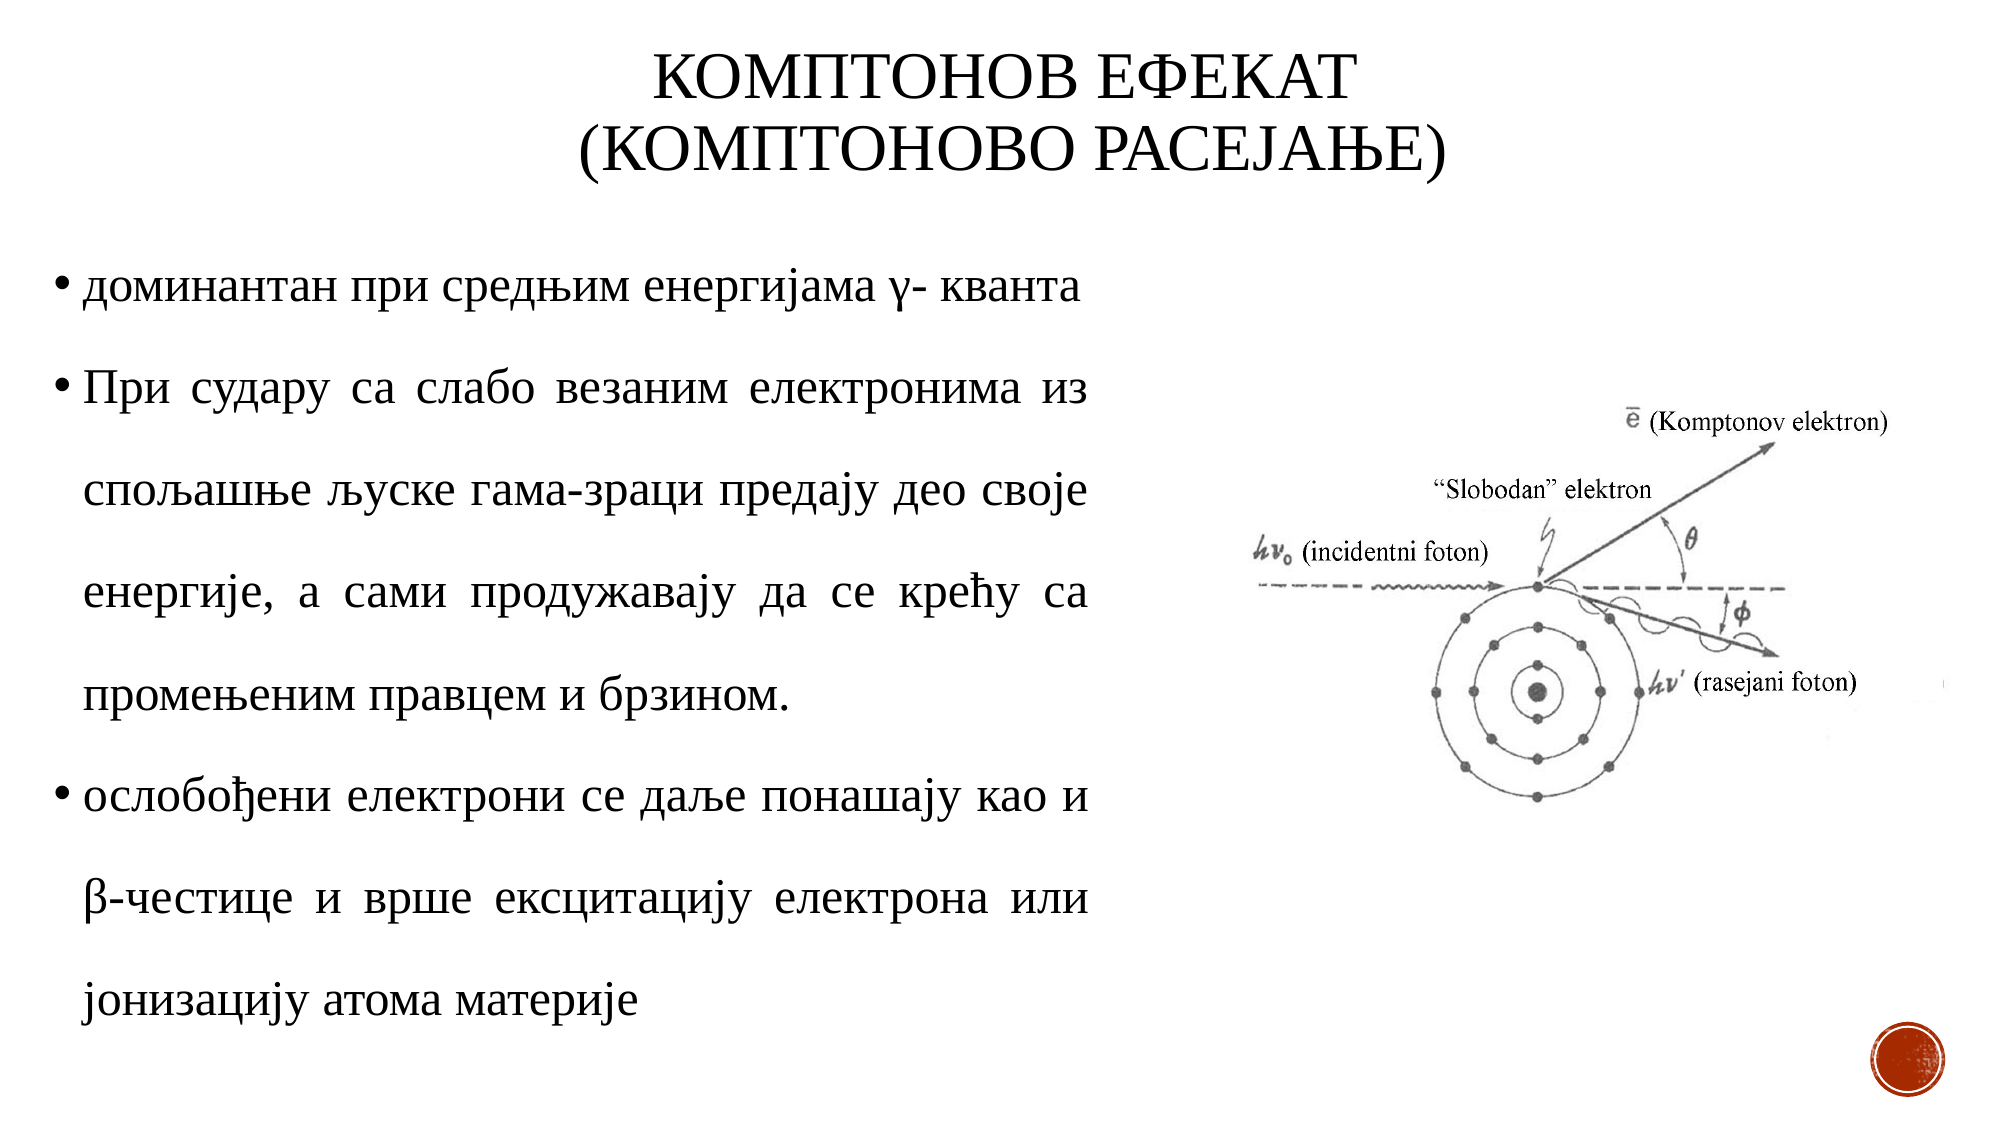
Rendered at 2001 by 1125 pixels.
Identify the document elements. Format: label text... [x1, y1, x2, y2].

title Комптонов ефекат (Комптоново расејање) [338, 54, 1689, 171]
picture [1239, 389, 1962, 809]
text_box доминантан при средњим енергијама γ- кванта При судару са слабо везаним електронима из спољашње љуске гама-зраци предају део своје енергије, а сами продужавају да се крећу са промењеним правцем и брзином. ослобођени електрони се даље понашају као и β-честице и врше ексцитацију електрона или јонизацију атома материје [38, 202, 1104, 1030]
text_box [1153, 311, 1700, 1014]
